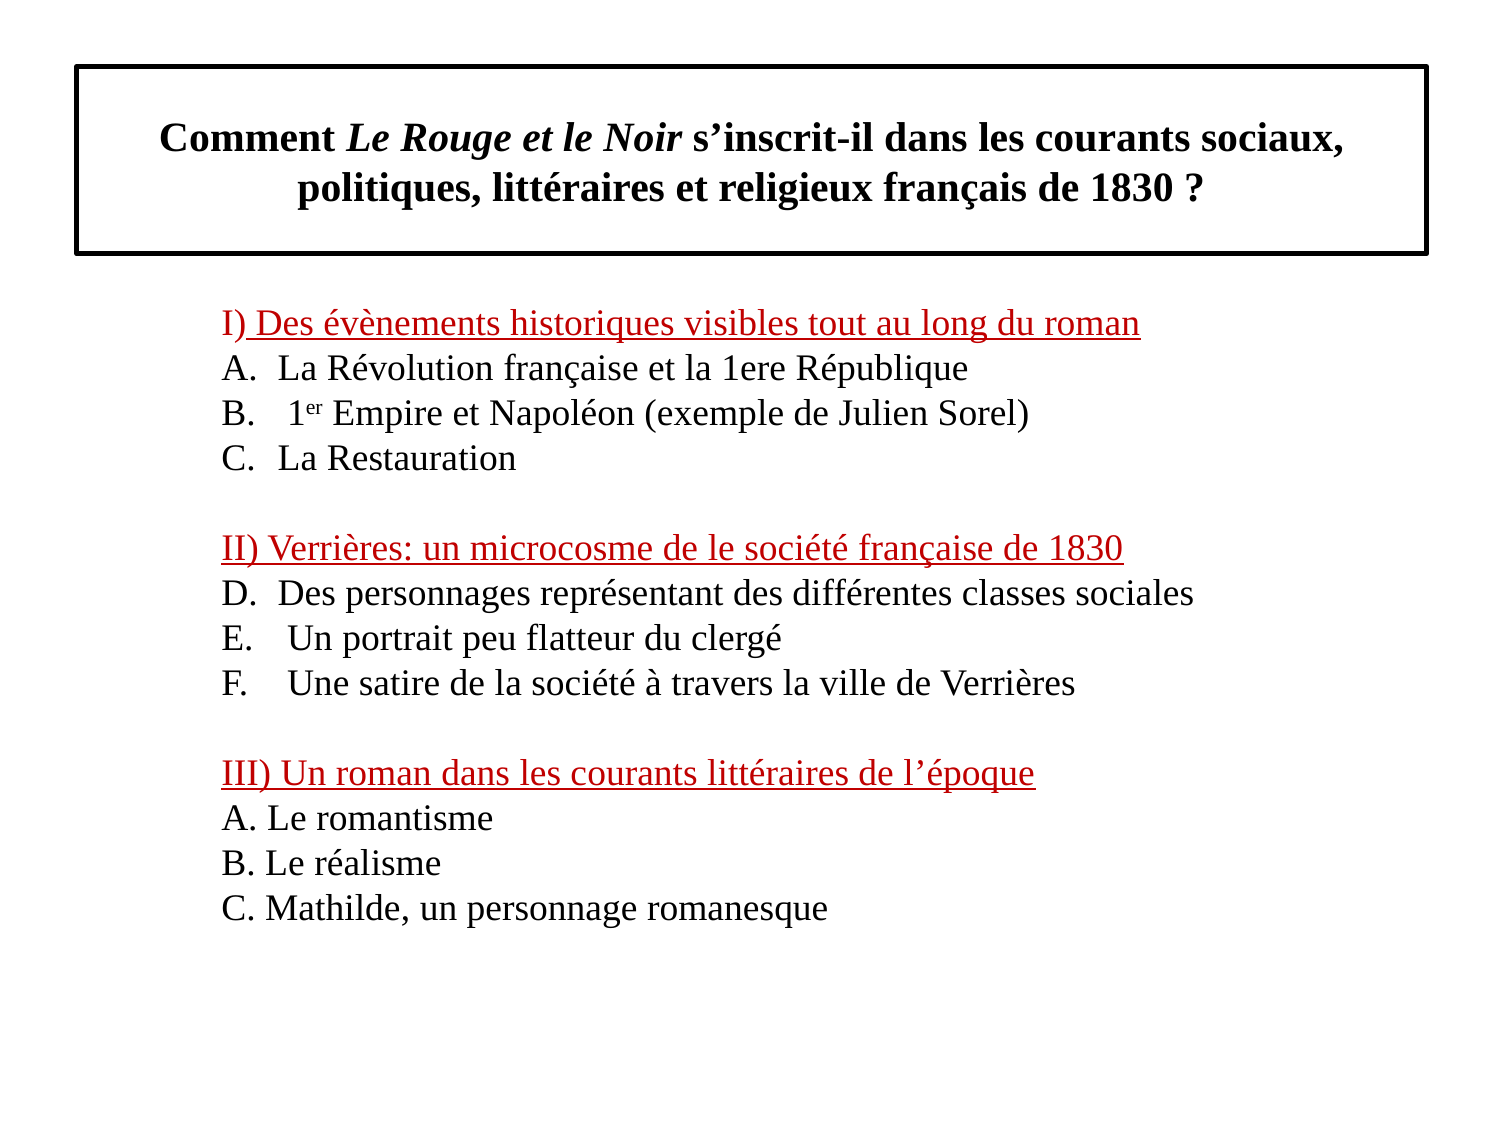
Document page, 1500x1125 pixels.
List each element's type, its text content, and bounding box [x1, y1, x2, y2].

title Comment Le Rouge et le Noir s’inscrit-il dans les courants sociaux, politiques, littéraires et religieux français de 1830 ? [76, 66, 1427, 254]
text_box I) Des évènements historiques visibles tout au long du roman La Révolution française et la 1ere République 1er Empire et Napoléon (exemple de Julien Sorel) La Restauration II) Verrières: un microcosme de le société française de 1830 Des personnages représentant des différentes classes sociales Un portrait peu flatteur du clergé Une satire de la société à travers la ville de Verrières III) Un roman dans les courants littéraires de l’époque A. Le romantisme B. Le réalisme C. Mathilde, un personnage romanesque [206, 290, 1294, 1125]
